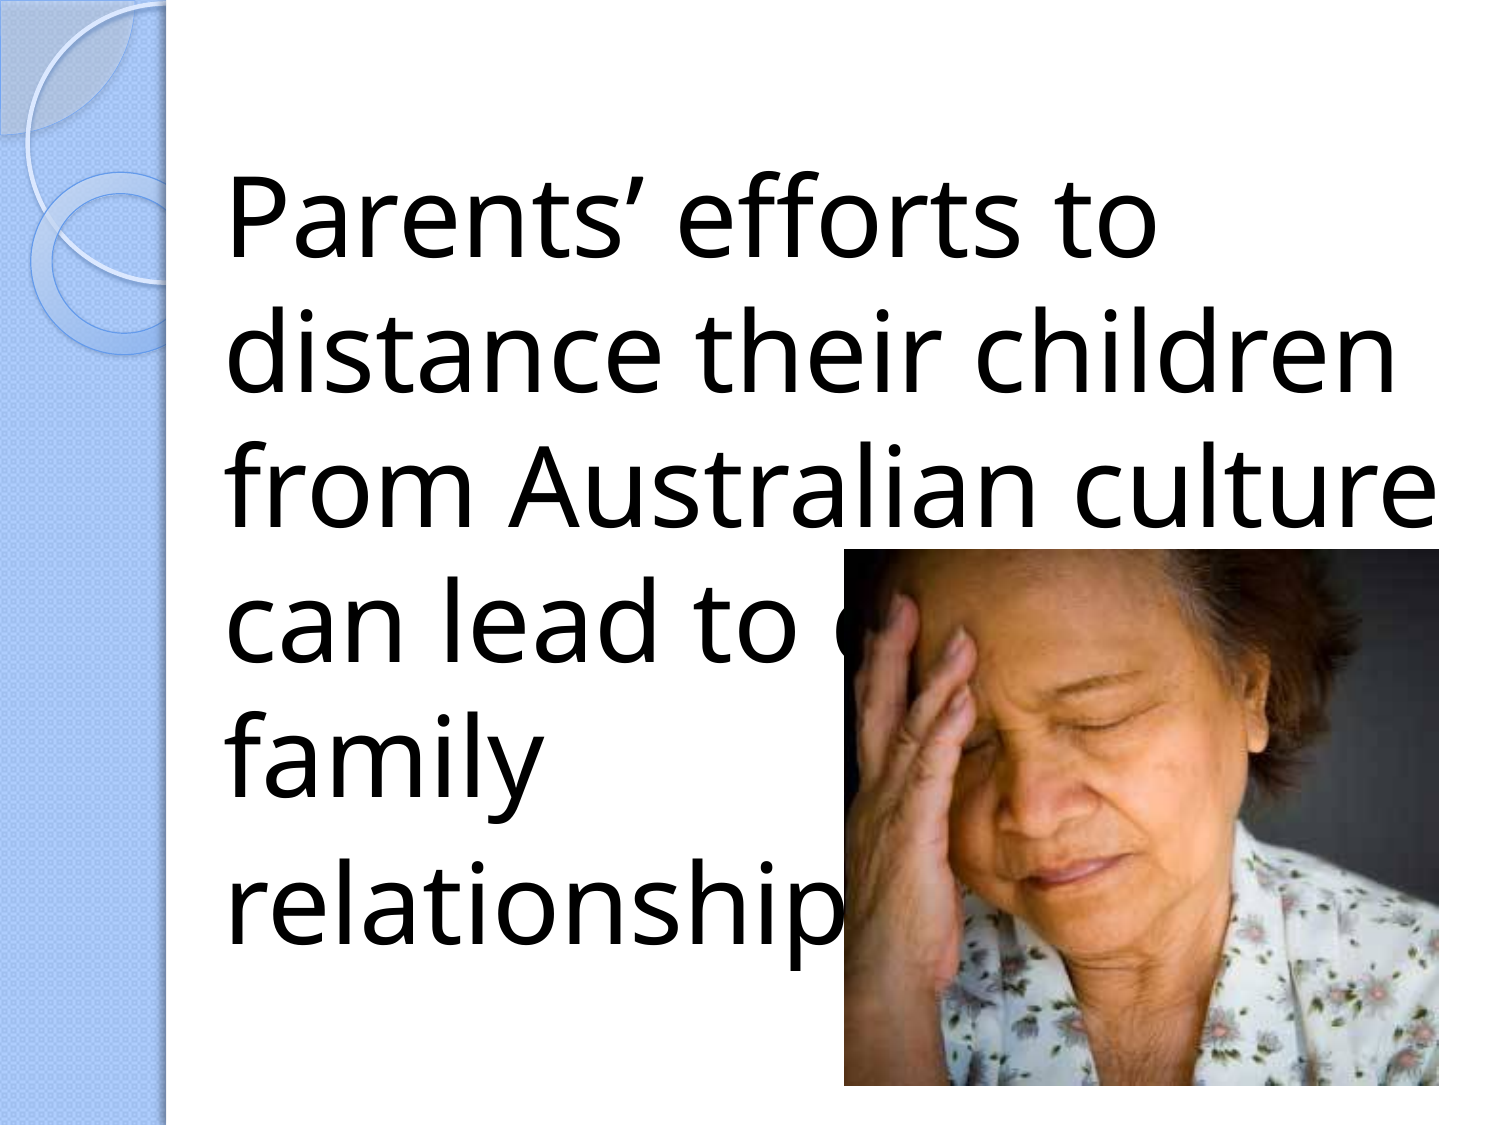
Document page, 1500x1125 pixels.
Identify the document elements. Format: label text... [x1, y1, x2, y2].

list Parents’ efforts to distance their children from Australian culture can lead to crises in family relationships. [194, 137, 1466, 1025]
picture [844, 548, 1439, 1086]
